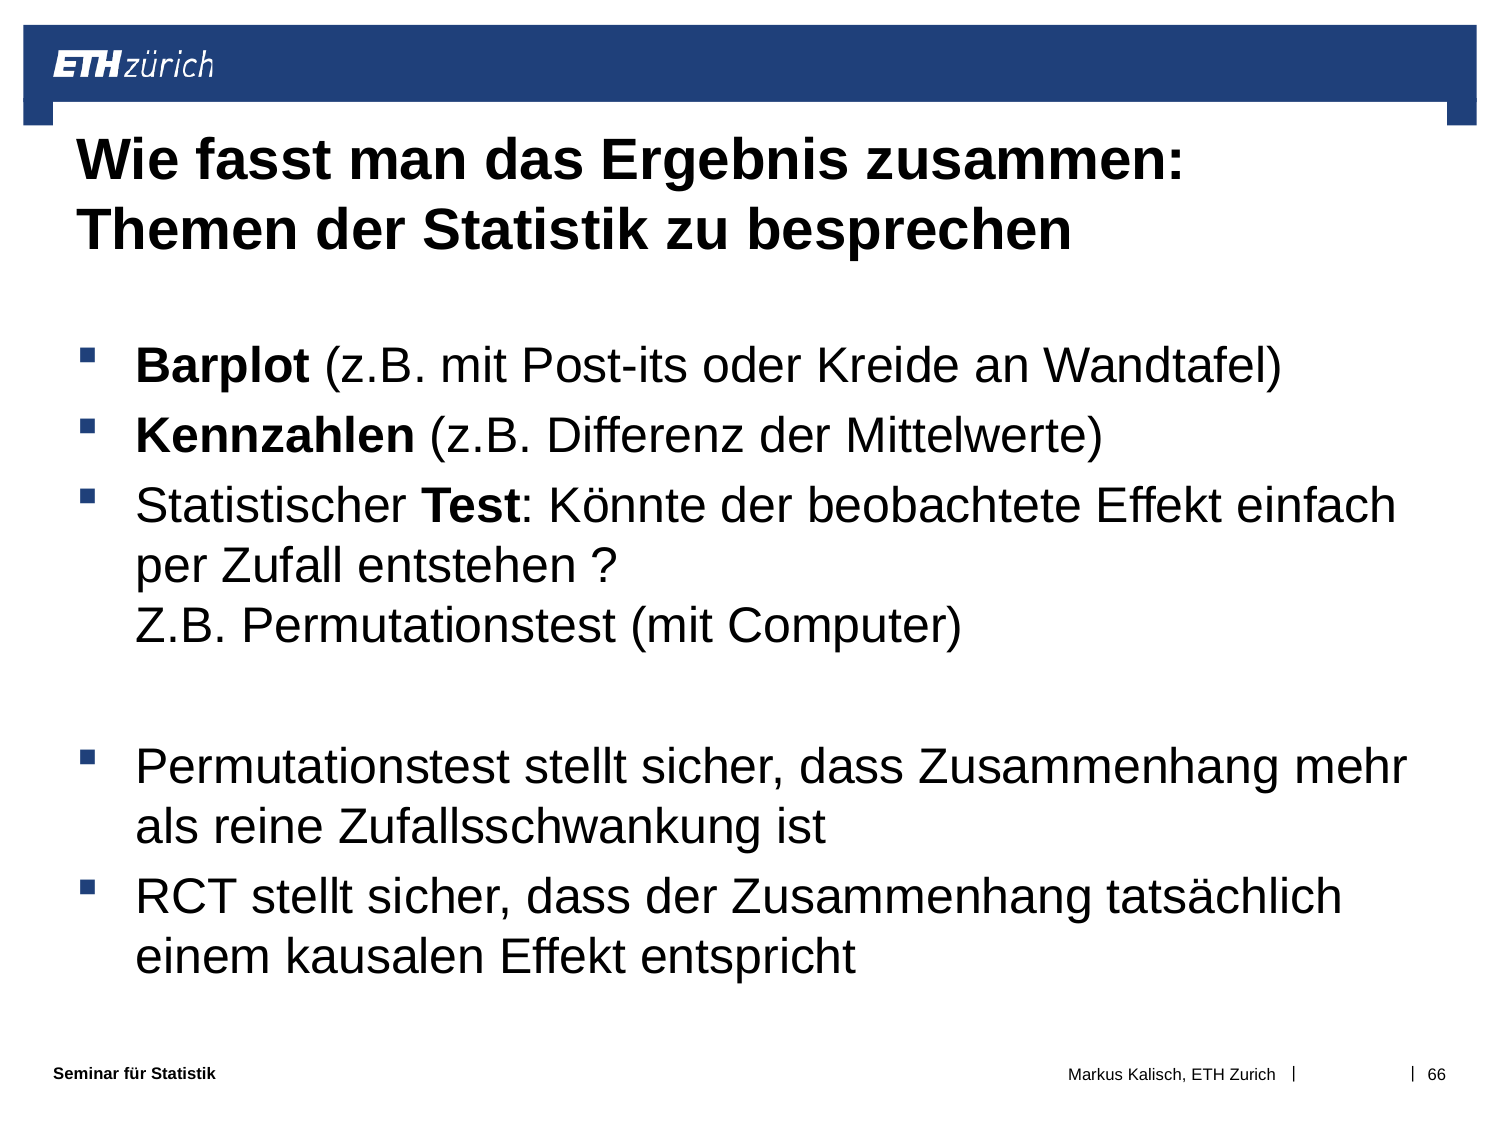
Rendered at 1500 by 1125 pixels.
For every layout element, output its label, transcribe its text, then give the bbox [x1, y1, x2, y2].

footer Markus Kalisch, ETH Zurich [750, 1034, 1277, 1112]
slide_number 66 [1415, 1034, 1459, 1112]
title Wie fasst man das Ergebnis zusammen: Themen der Statistik zu besprechen [53, 101, 1447, 262]
list Barplot (z.B. mit Post-its oder Kreide an Wandtafel) Kennzahlen (z.B. Differenz der Mittelwerte) Statistischer Test: Könnte der beobachtete Effekt einfach per Zufall entstehen ? Z.B. Permutationstest (mit Computer) Permutationstest stellt sicher, dass Zusammenhang mehr als reine Zufallsschwankung ist RCT stellt sicher, dass der Zusammenhang tatsächlich einem kausalen Effekt entspricht [53, 332, 1447, 1023]
